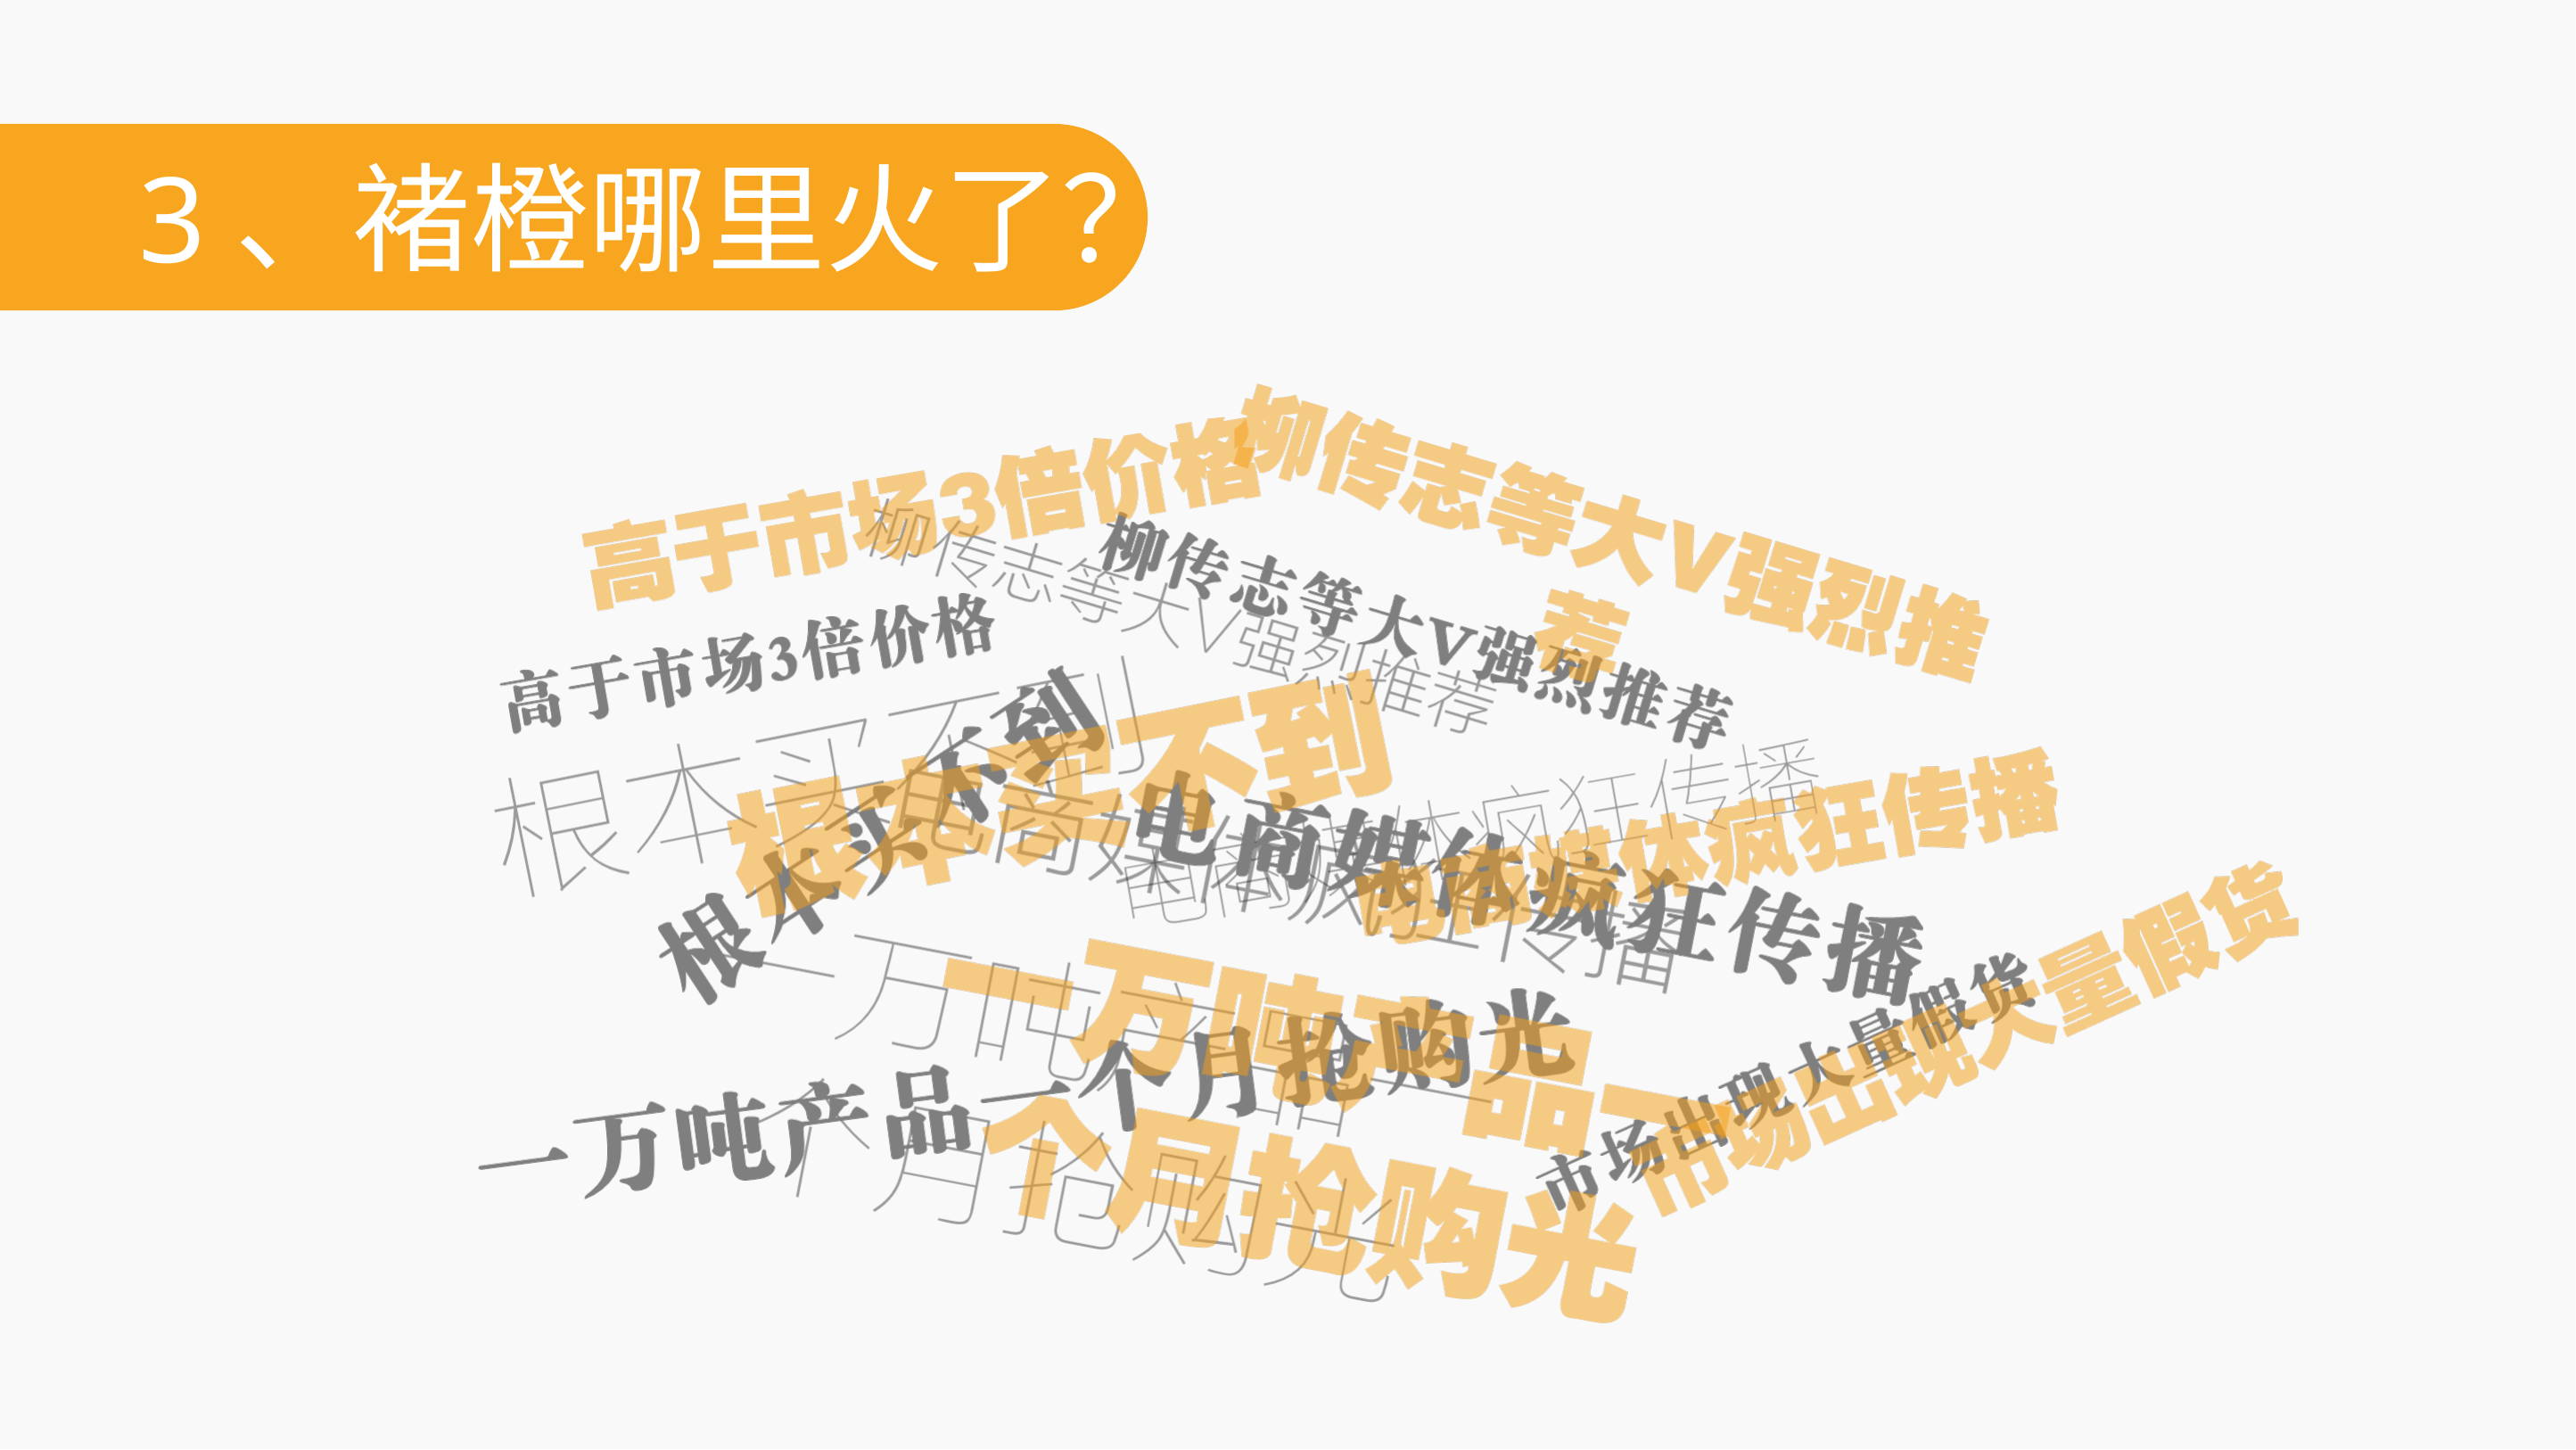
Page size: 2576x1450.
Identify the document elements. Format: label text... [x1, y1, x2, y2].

text_box [0, 122, 125, 312]
picture [299, 310, 2414, 1438]
title 3、褚橙哪里火了？ [125, 84, 2348, 365]
